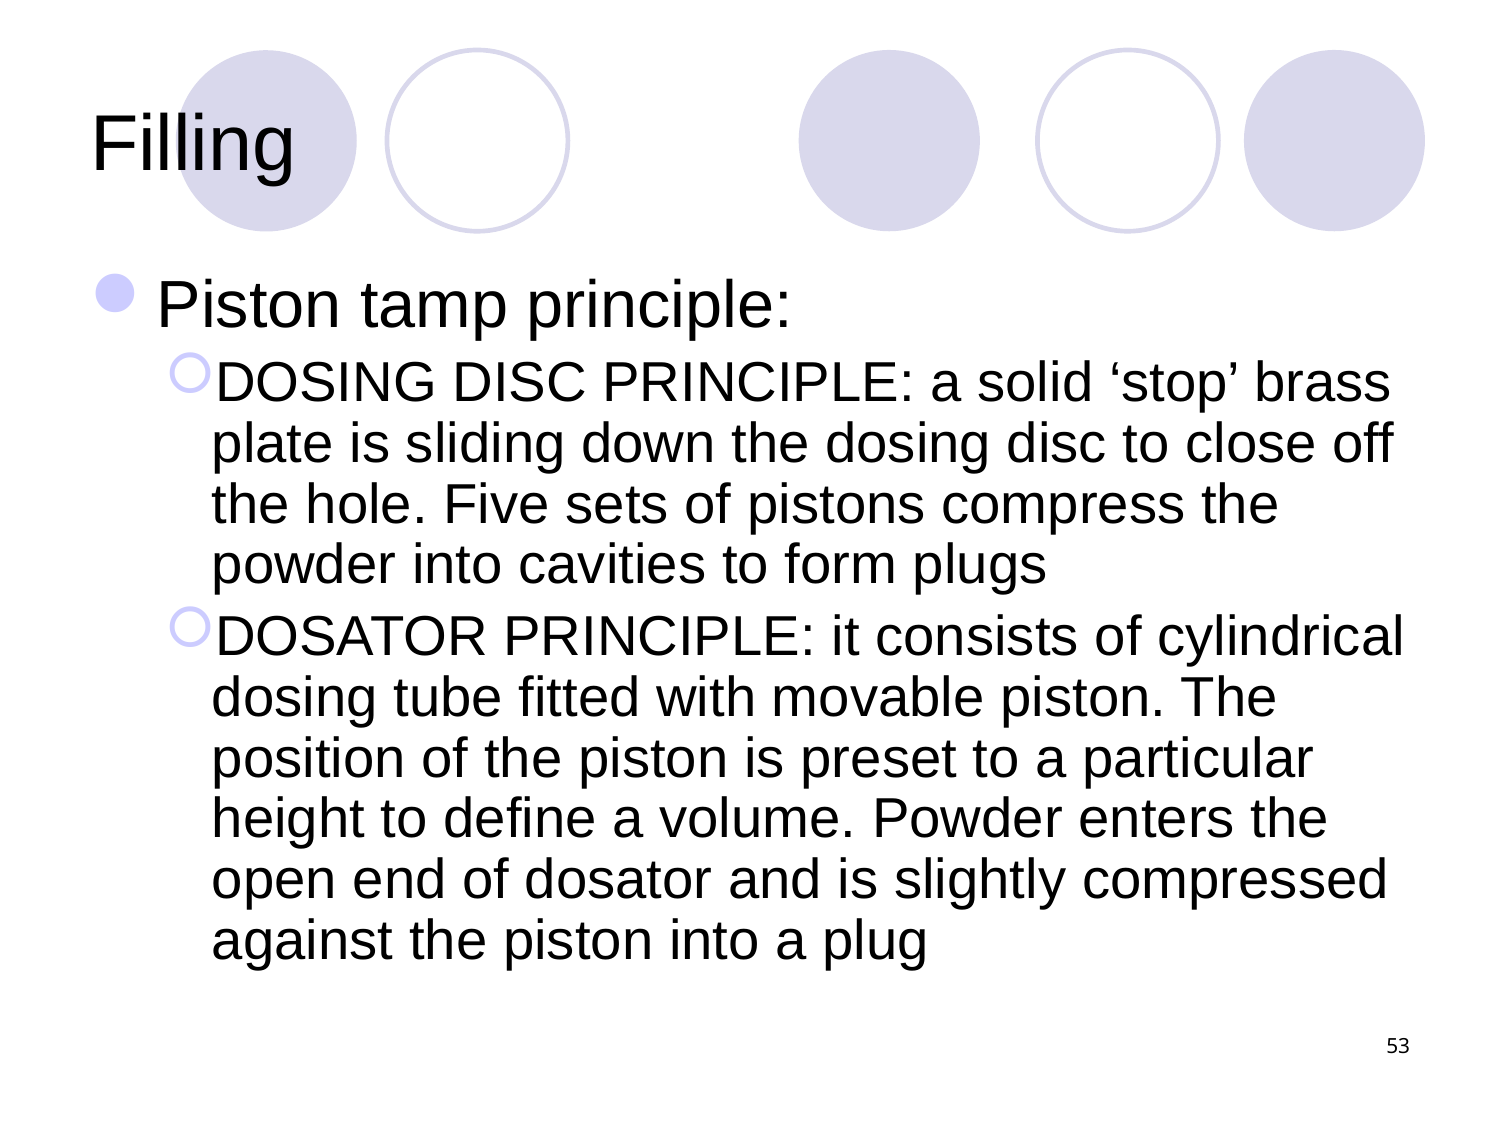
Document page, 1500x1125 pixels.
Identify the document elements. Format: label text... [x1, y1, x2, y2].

slide_number 53 [1074, 1024, 1426, 1101]
title Filling [75, 45, 1425, 233]
list Piston tamp principle: DOSING DISC PRINCIPLE: a solid ‘stop’ brass plate is sliding down the dosing disc to close off the hole. Five sets of pistons compress the powder into cavities to form plugs DOSATOR PRINCIPLE: it consists of cylindrical dosing tube fitted with movable piston. The position of the piston is preset to a particular height to define a volume. Powder enters the open end of dosator and is slightly compressed against the piston into a plug [75, 262, 1425, 1006]
